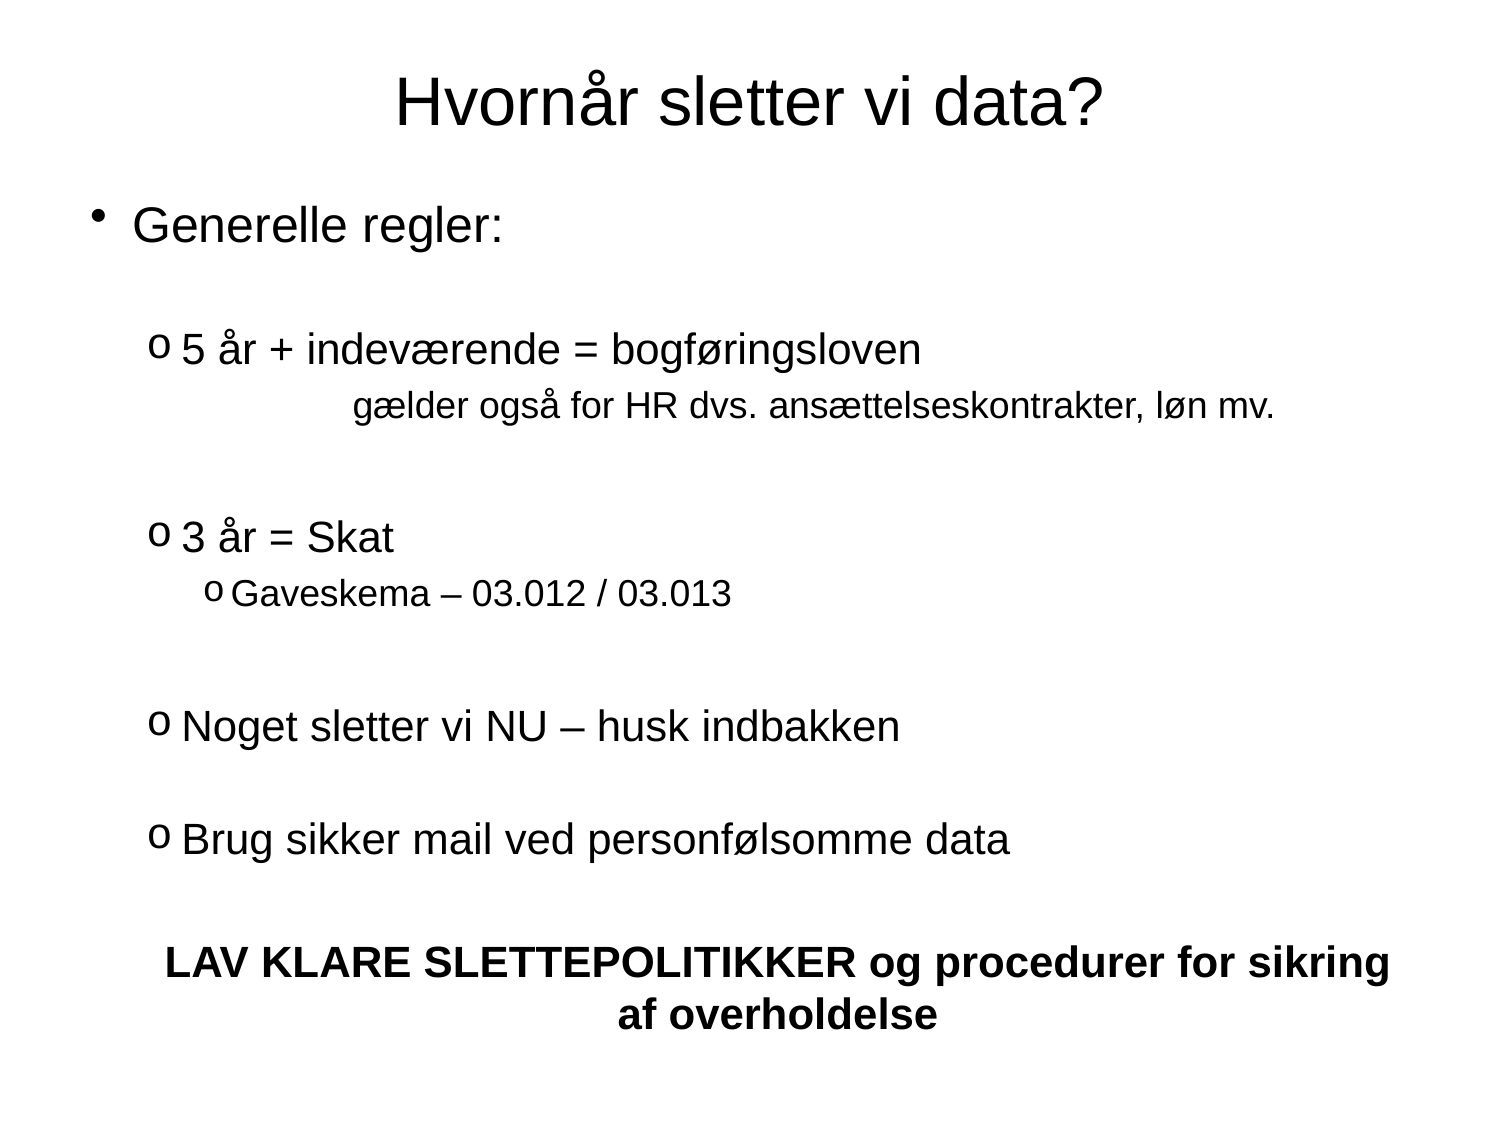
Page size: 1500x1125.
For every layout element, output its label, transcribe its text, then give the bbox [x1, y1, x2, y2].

list Generelle regler: 5 år + indeværende = bogføringsloven gælder også for HR dvs. ansættelseskontrakter, løn mv. 3 år = Skat Gaveskema – 03.012 / 03.013 Noget sletter vi NU – husk indbakken Brug sikker mail ved personfølsomme data LAV KLARE SLETTEPOLITIKKER og procedurer for sikring af overholdelse [75, 184, 1425, 1059]
title Hvornår sletter vi data? [75, 45, 1425, 184]
